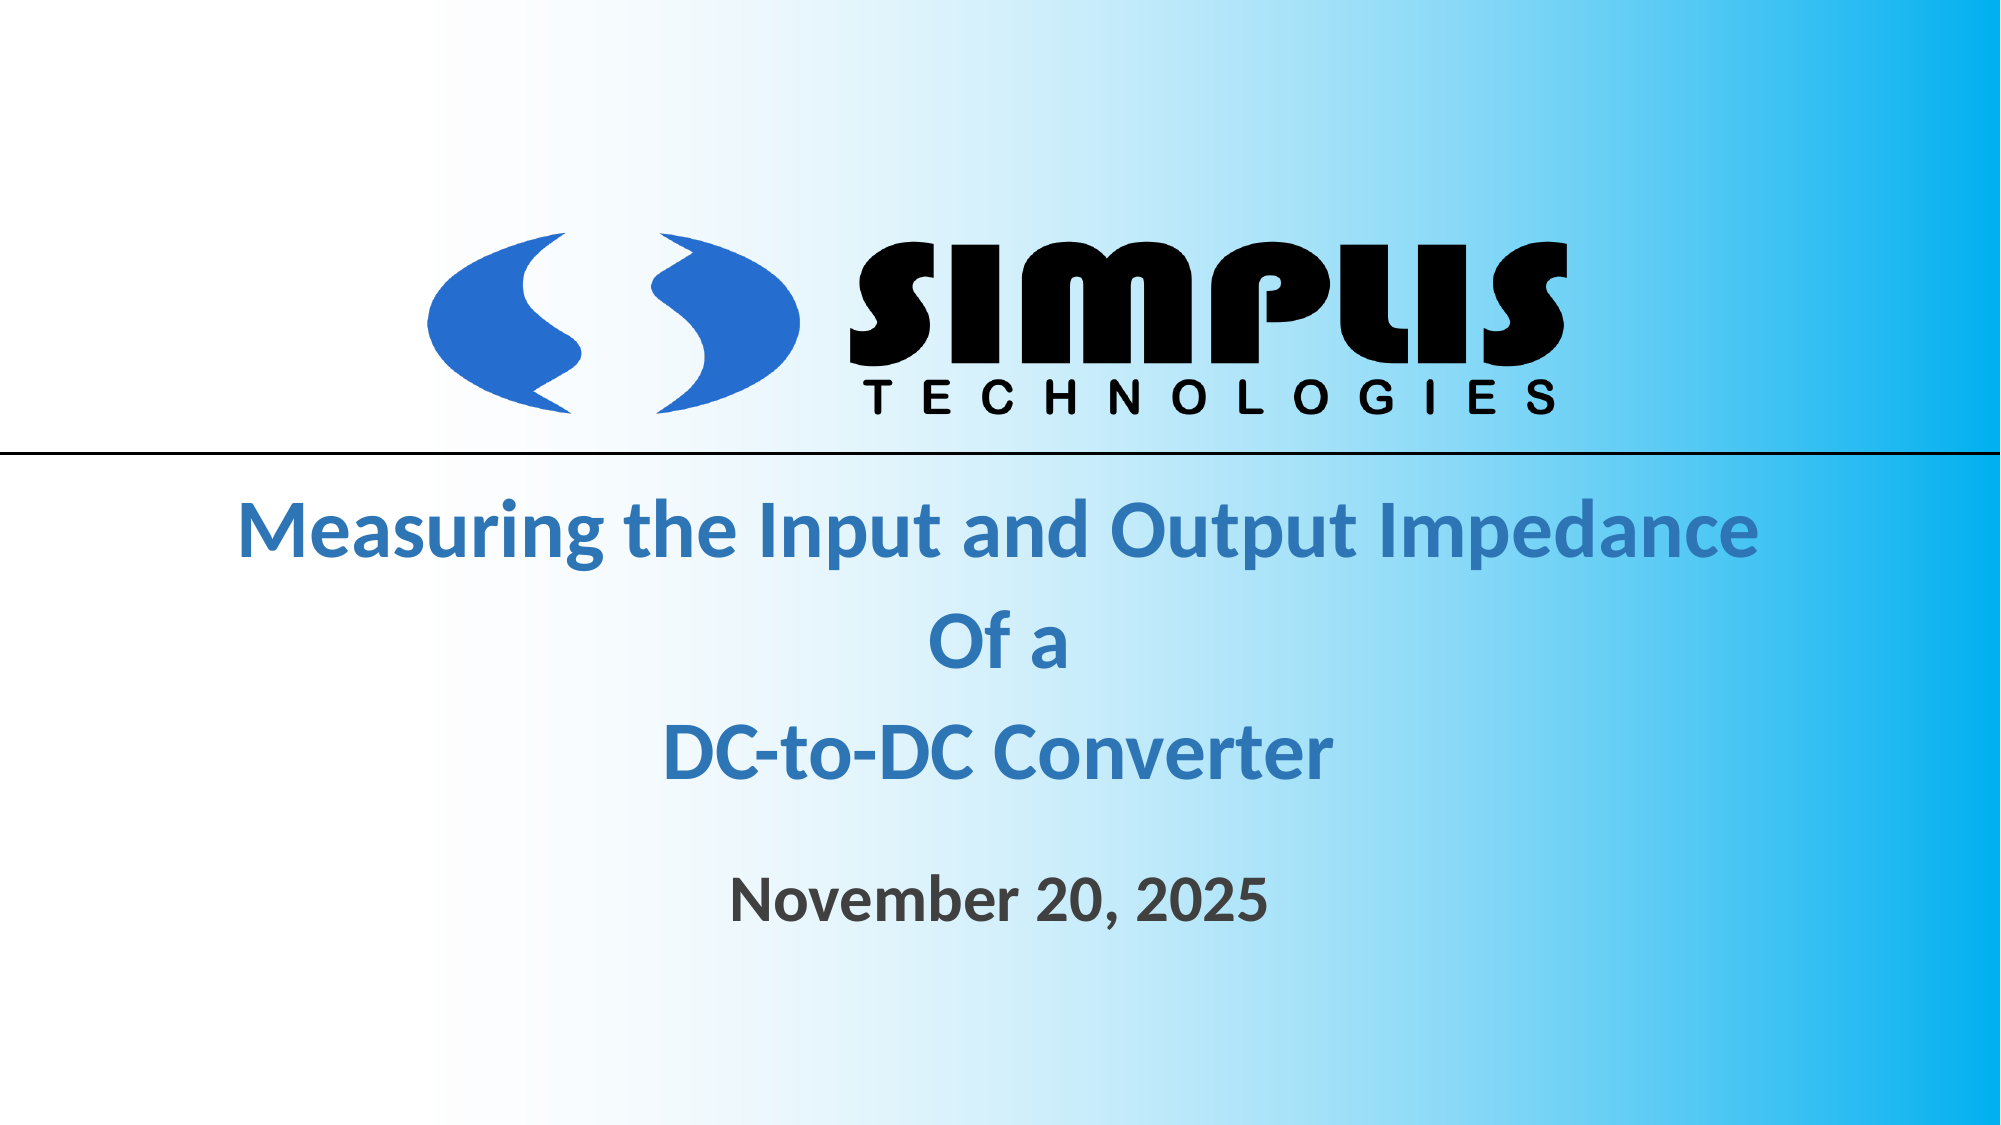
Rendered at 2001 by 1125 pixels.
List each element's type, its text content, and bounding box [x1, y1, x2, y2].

picture [427, 175, 1567, 472]
list Measuring the Input and Output Impedance Of a DC-to-DC Converter [0, 478, 1999, 808]
list November 20, 2025 [0, 856, 2000, 945]
